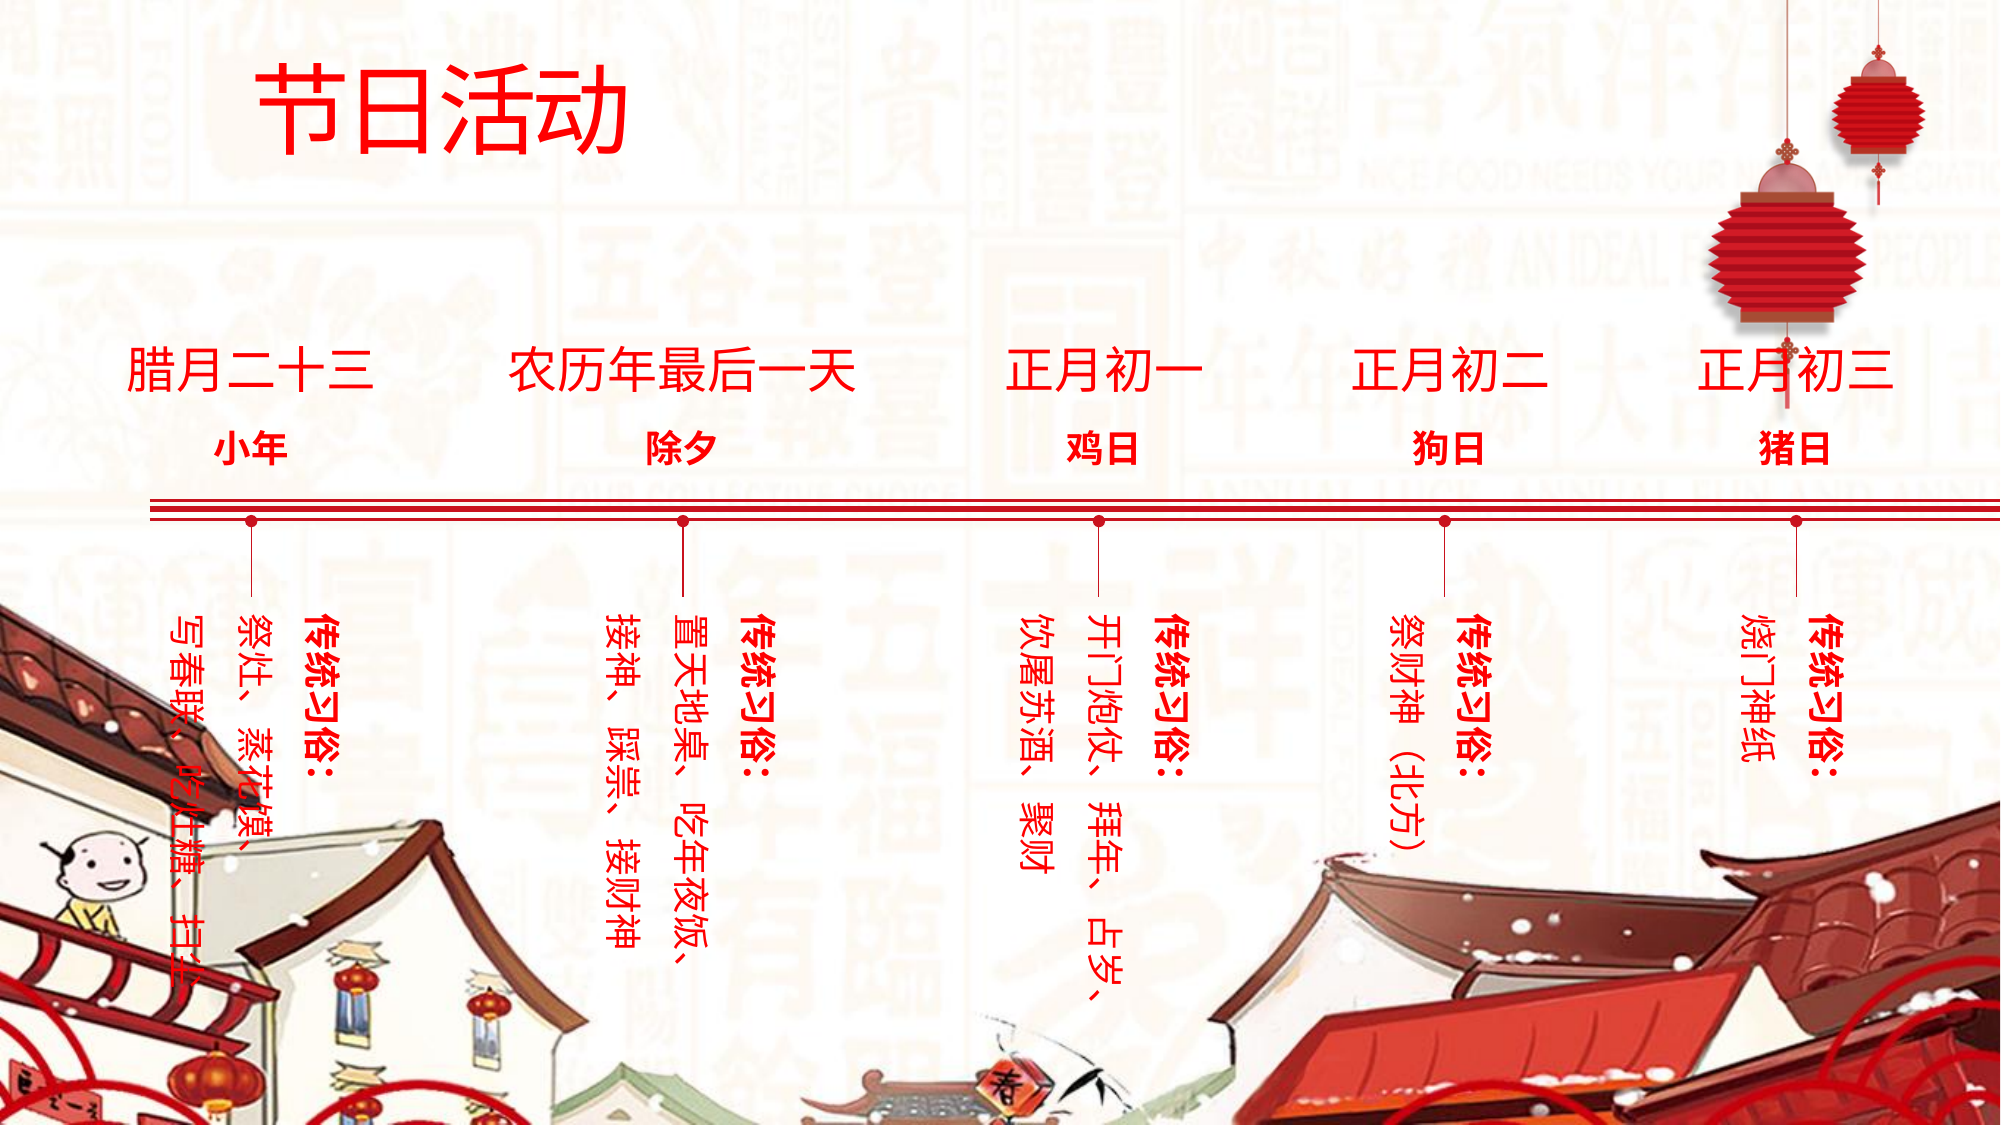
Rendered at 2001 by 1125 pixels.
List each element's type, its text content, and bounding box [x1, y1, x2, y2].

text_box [491, 330, 875, 1016]
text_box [1226, 500, 1334, 520]
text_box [1567, 500, 1680, 520]
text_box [393, 500, 491, 520]
picture [0, 0, 2001, 1125]
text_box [875, 500, 988, 520]
text_box 节日活动 [235, 39, 647, 175]
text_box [988, 330, 1226, 1016]
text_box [1334, 330, 1567, 1016]
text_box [1913, 500, 2000, 520]
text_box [109, 330, 393, 1016]
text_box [1680, 330, 1913, 1016]
